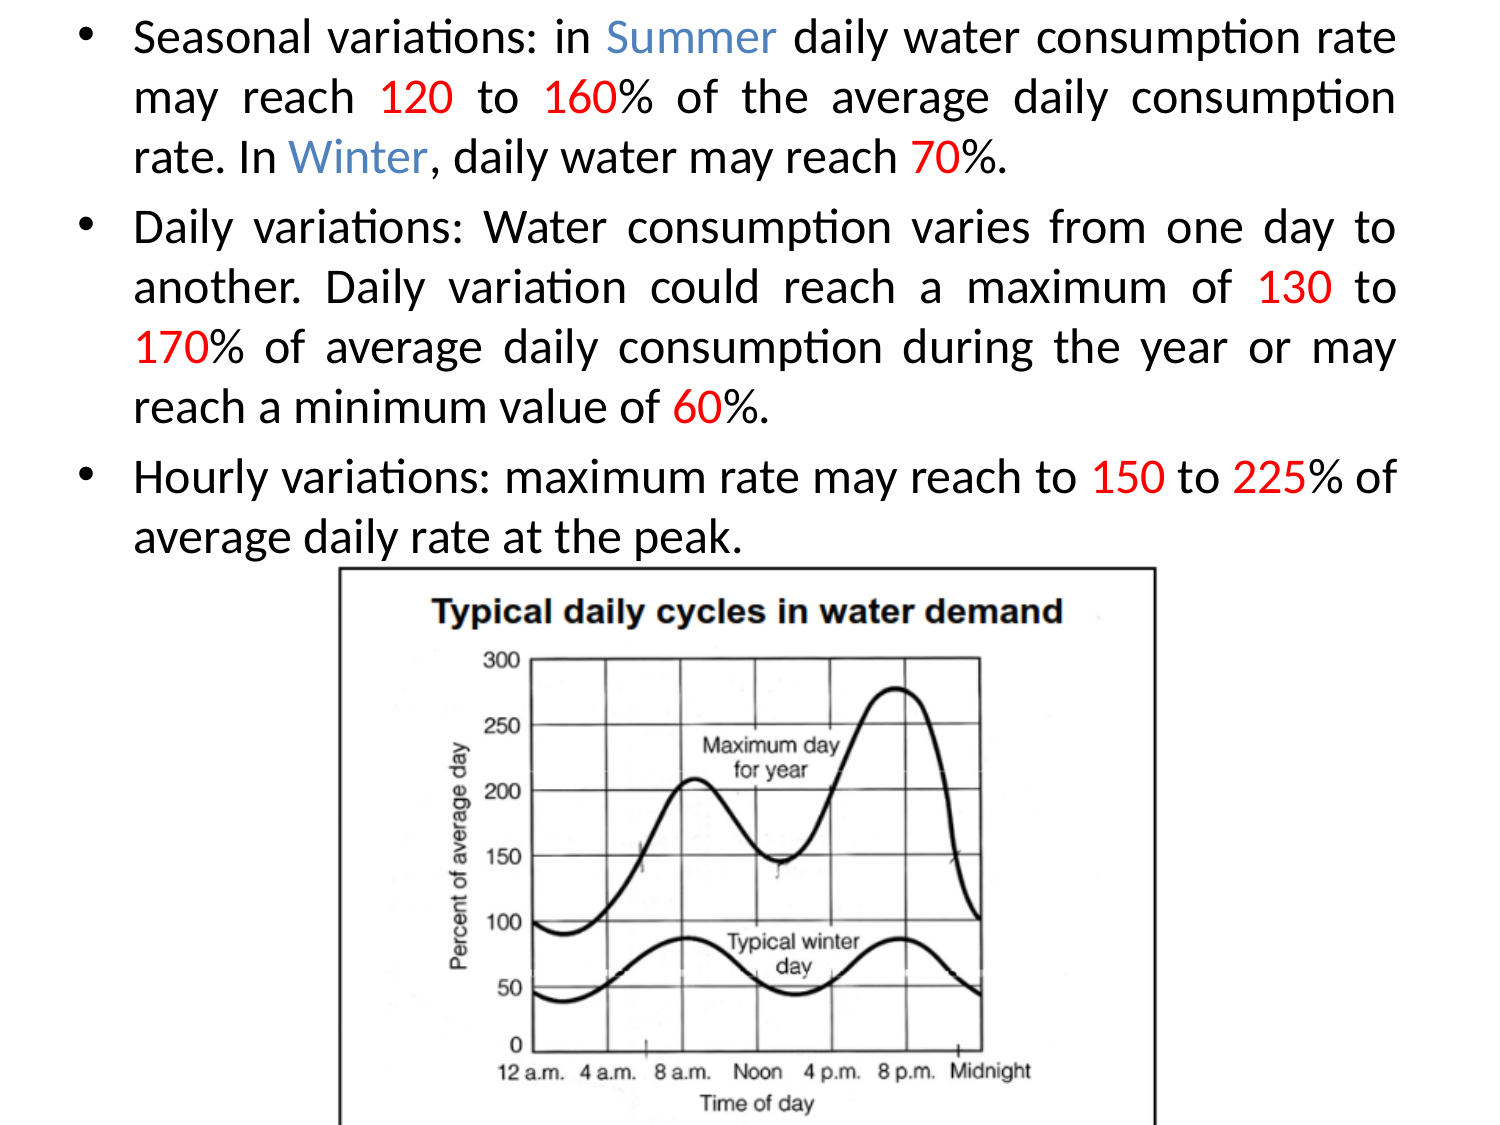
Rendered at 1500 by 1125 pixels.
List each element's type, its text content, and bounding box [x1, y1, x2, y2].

picture [337, 562, 1164, 1125]
list Seasonal variations: in Summer daily water consumption rate may reach 120 to 160% of the average daily consumption rate. In Winter, daily water may reach 70%. Daily variations: Water consumption varies from one day to another. Daily variation could reach a maximum of 130 to 170% of average daily consumption during the year or may reach a minimum value of 60%. Hourly variations: maximum rate may reach to 150 to 225% of average daily rate at the peak. [62, 0, 1413, 739]
